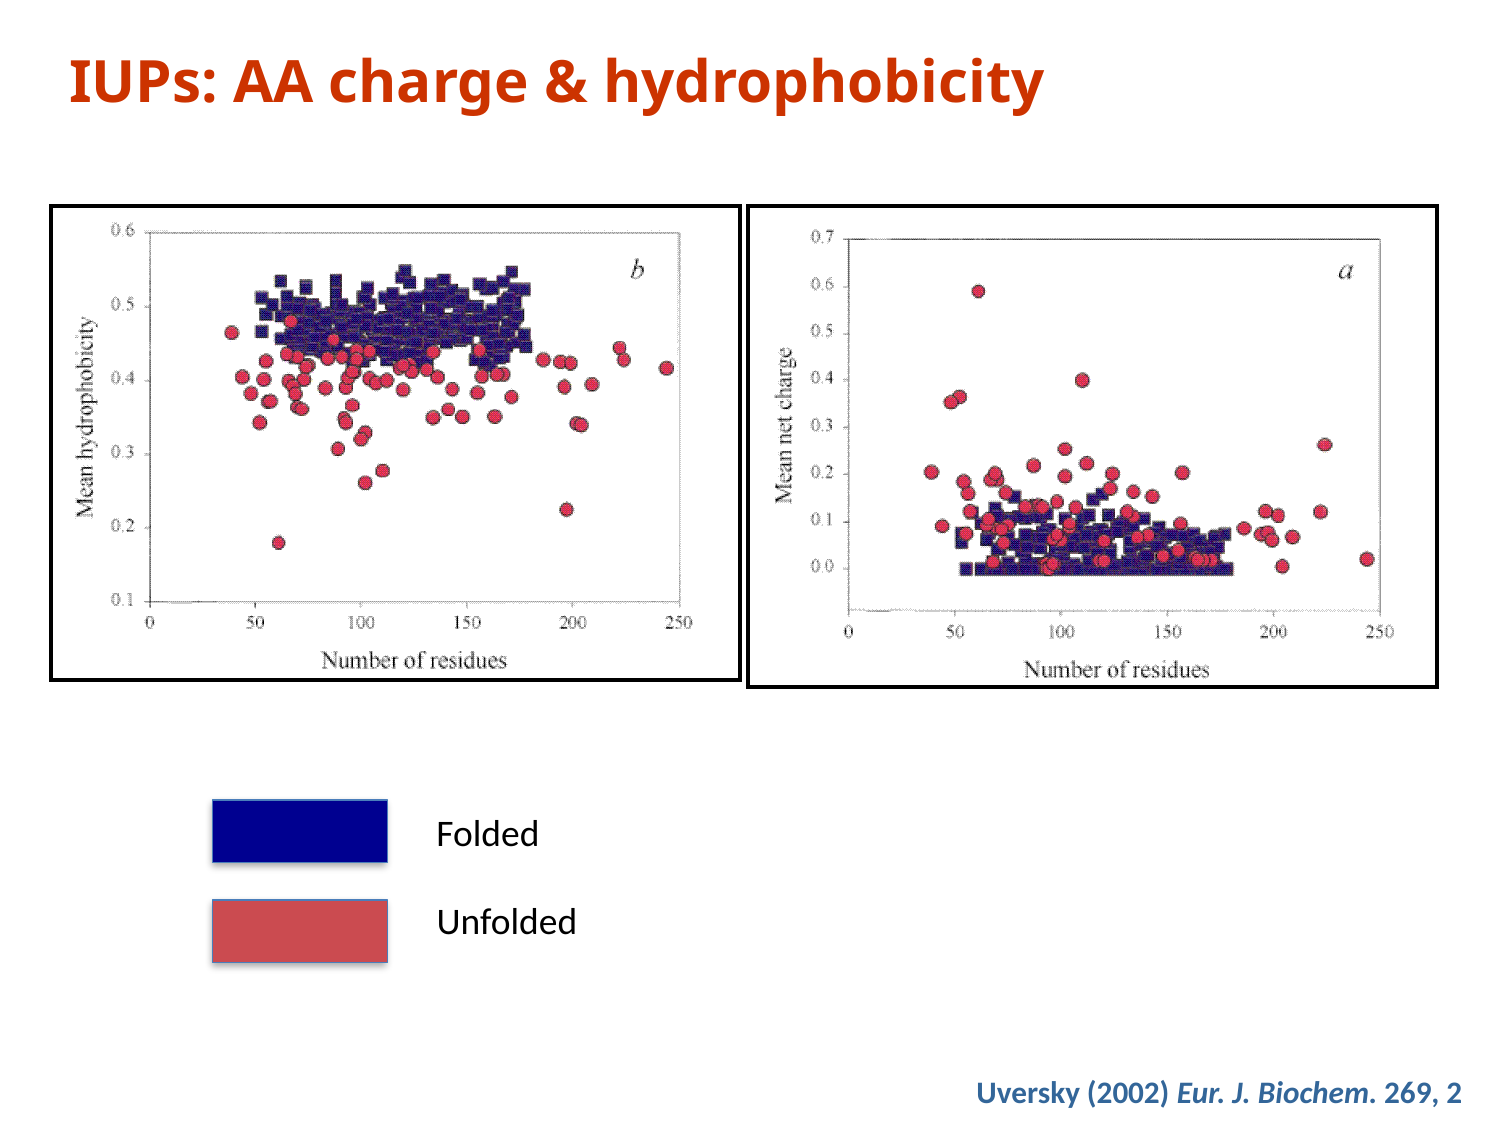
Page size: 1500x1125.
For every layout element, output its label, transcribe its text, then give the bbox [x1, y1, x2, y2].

text_box Unfolded [421, 889, 601, 950]
picture [52, 207, 739, 679]
text_box Uversky (2002) Eur. J. Biochem. 269, 2 [961, 1065, 1478, 1118]
text_box [212, 899, 388, 963]
picture [749, 208, 1436, 685]
text_box Folded [421, 801, 563, 862]
text_box [212, 799, 388, 863]
text_box IUPs: AA charge & hydrophobicity [53, 49, 1306, 122]
